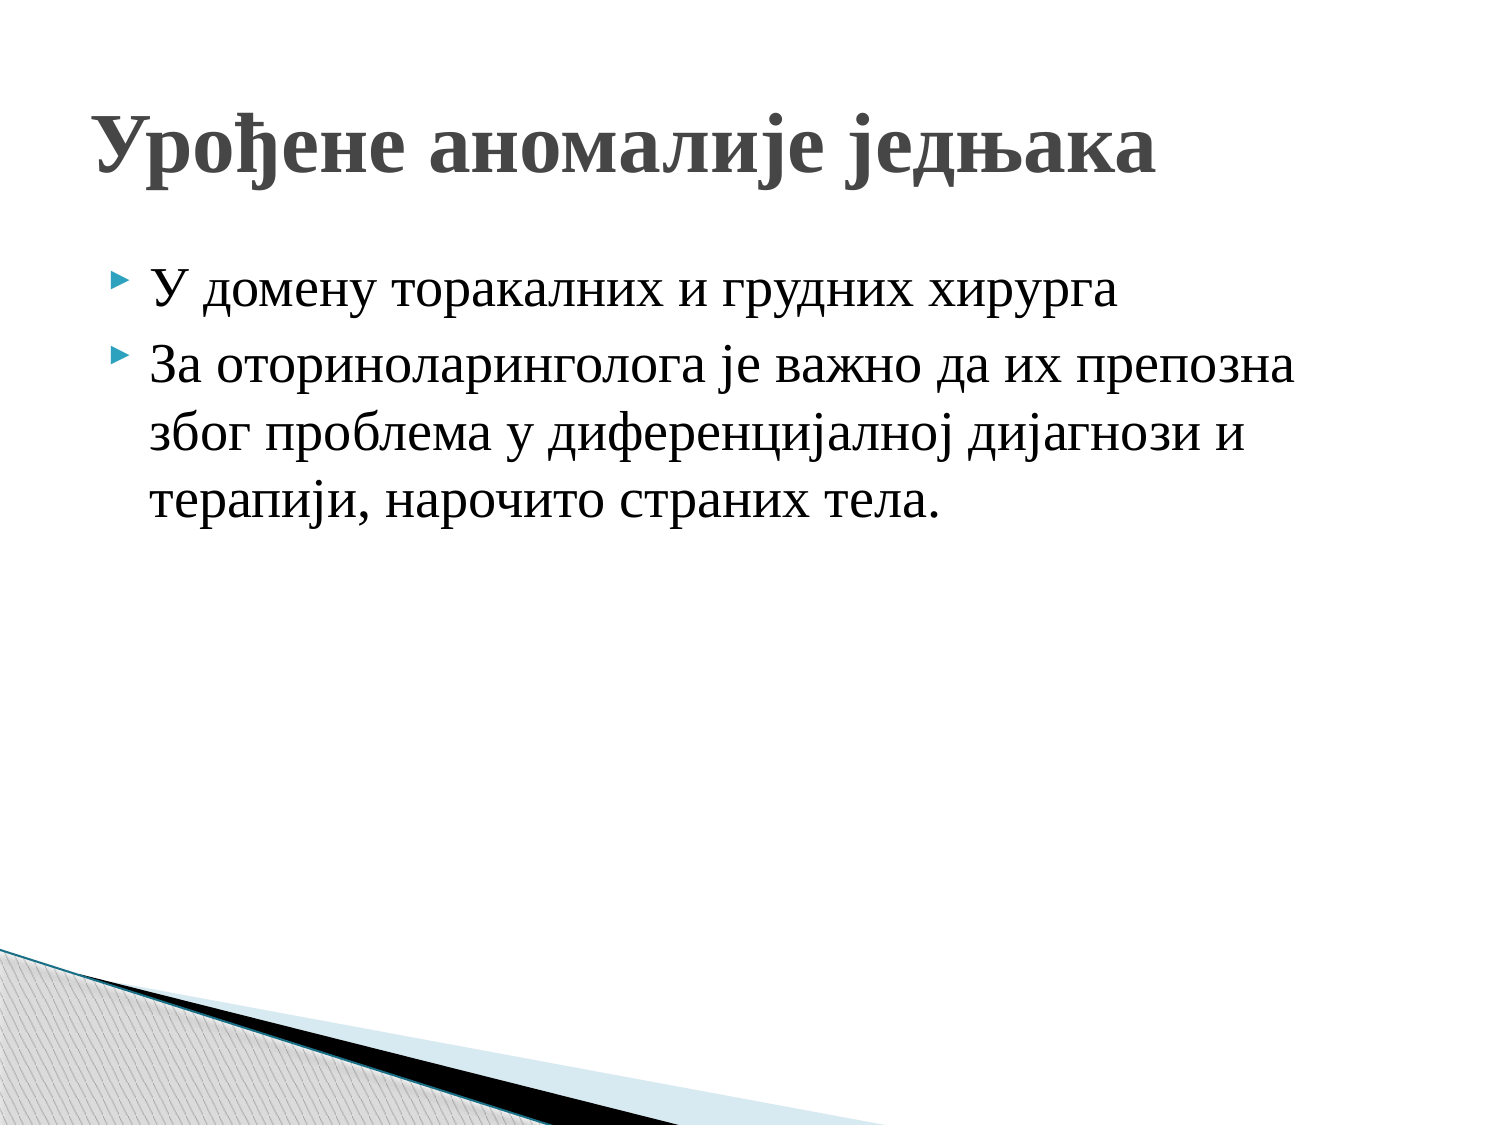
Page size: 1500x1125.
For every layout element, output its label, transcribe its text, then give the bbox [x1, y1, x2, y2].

list У домену торакалних и грудних хирурга За оториноларинголога је важно да их препозна због проблема у диференцијалној дијагнози и терапији, нарочито страних тела. [75, 243, 1425, 986]
title Урођене аномалије једњака [75, 45, 1425, 233]
